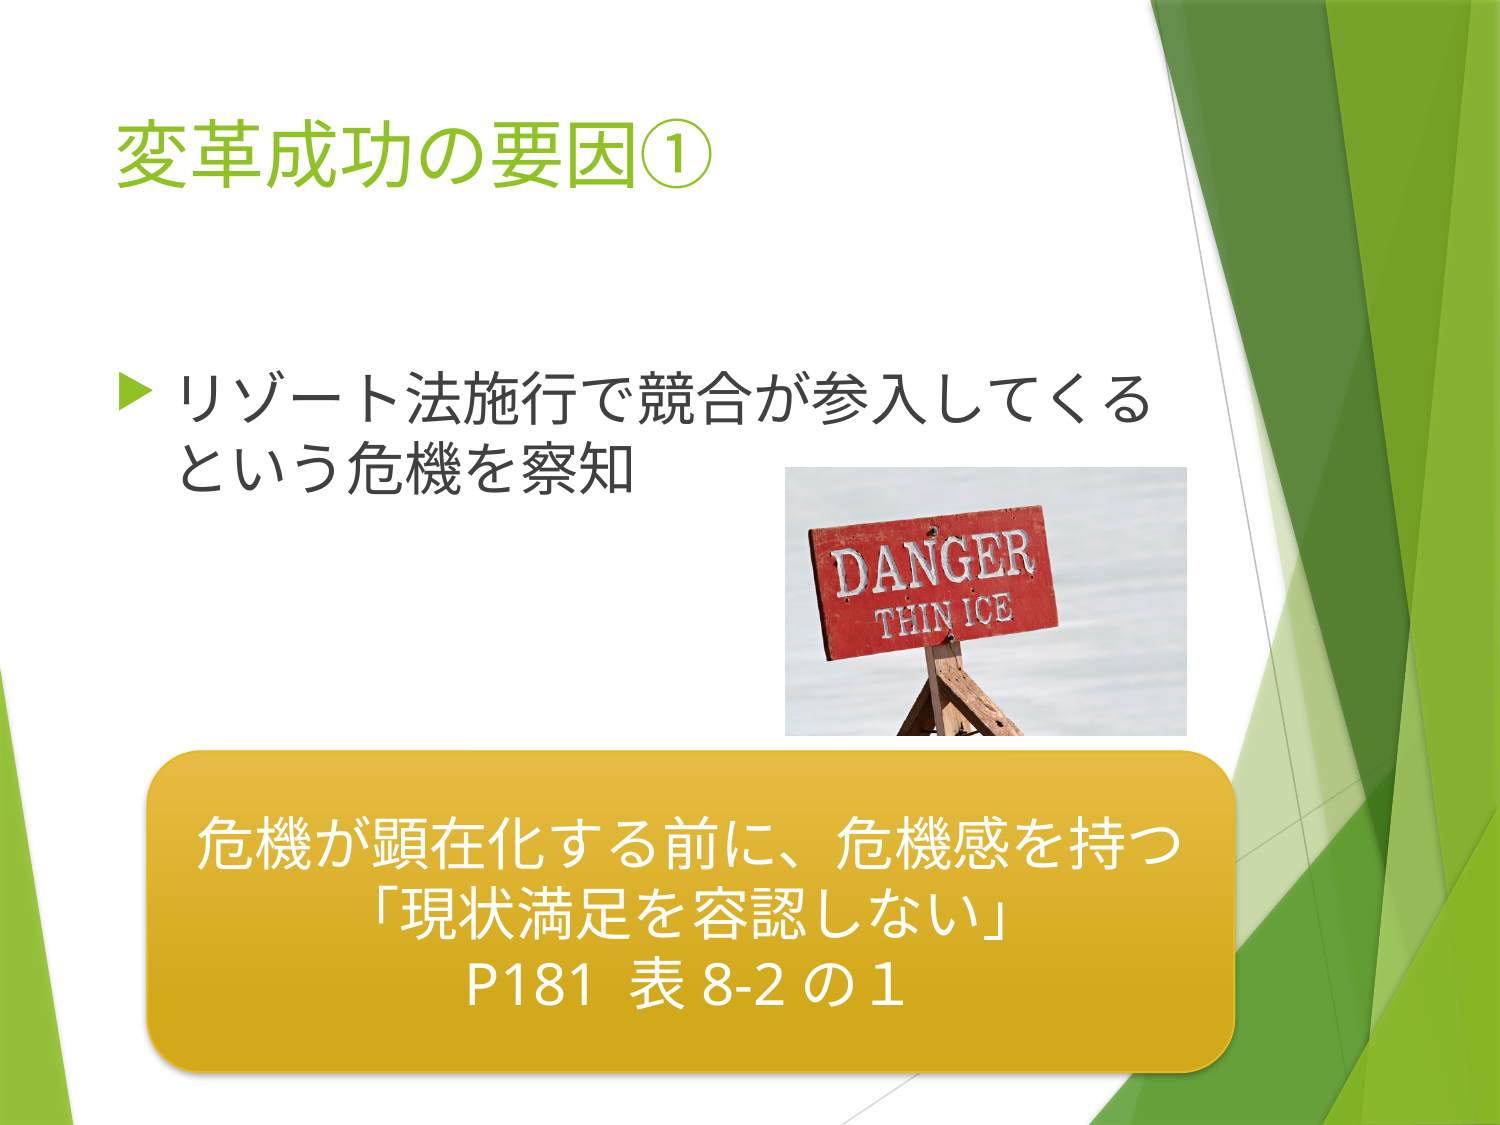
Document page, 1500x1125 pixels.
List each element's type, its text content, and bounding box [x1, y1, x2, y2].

list リゾート法施行で競合が参入してくるという危機を察知 [99, 354, 1199, 992]
picture [784, 467, 1187, 736]
title 変革成功の要因① [99, 99, 1142, 317]
text_box 危機が顕在化する前に、危機感を持つ 「現状満足を容認しない」 P181 表8-2の１ [146, 750, 1236, 1074]
